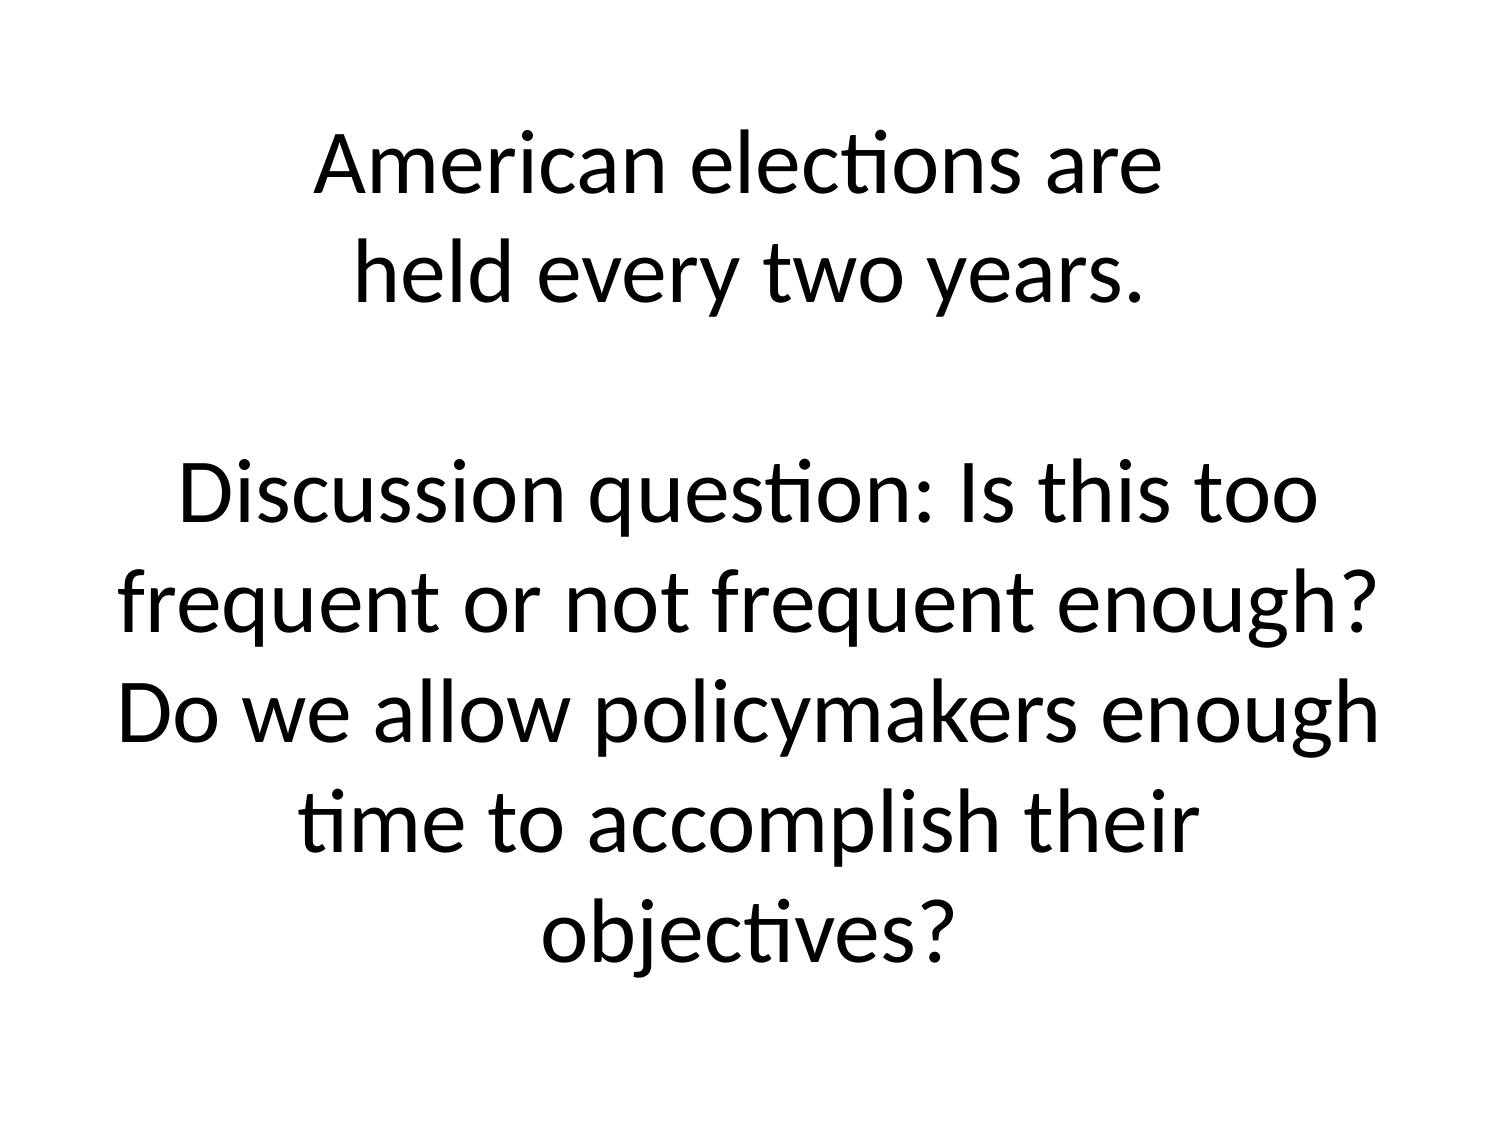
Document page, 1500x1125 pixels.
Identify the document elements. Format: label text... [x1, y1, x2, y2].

title American elections are held every two years. Discussion question: Is this too frequent or not frequent enough? Do we allow policymakers enough time to accomplish their objectives? [74, 44, 1426, 1038]
